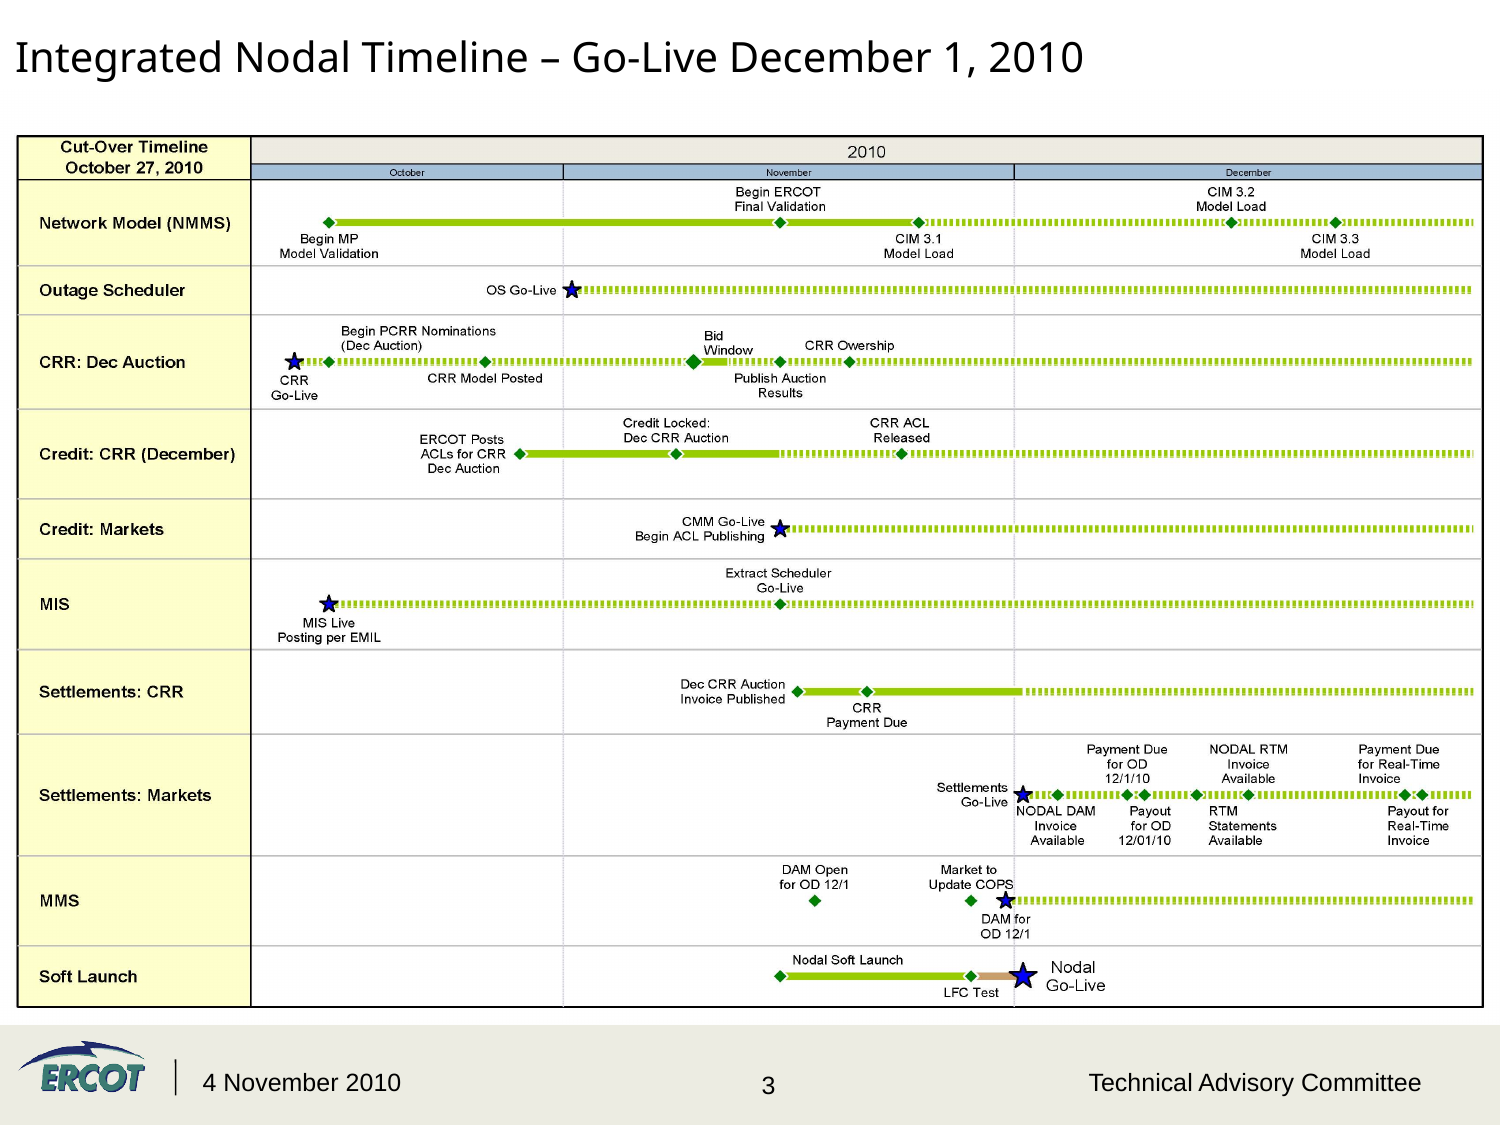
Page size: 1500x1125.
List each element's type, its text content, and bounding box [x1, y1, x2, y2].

title Integrated Nodal Timeline – Go-Live December 1, 2010 [0, 0, 1451, 89]
picture [0, 89, 1500, 1026]
footer Technical Advisory Committee [1012, 1059, 1438, 1125]
picture [10, 1031, 151, 1111]
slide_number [187, 1059, 538, 1125]
